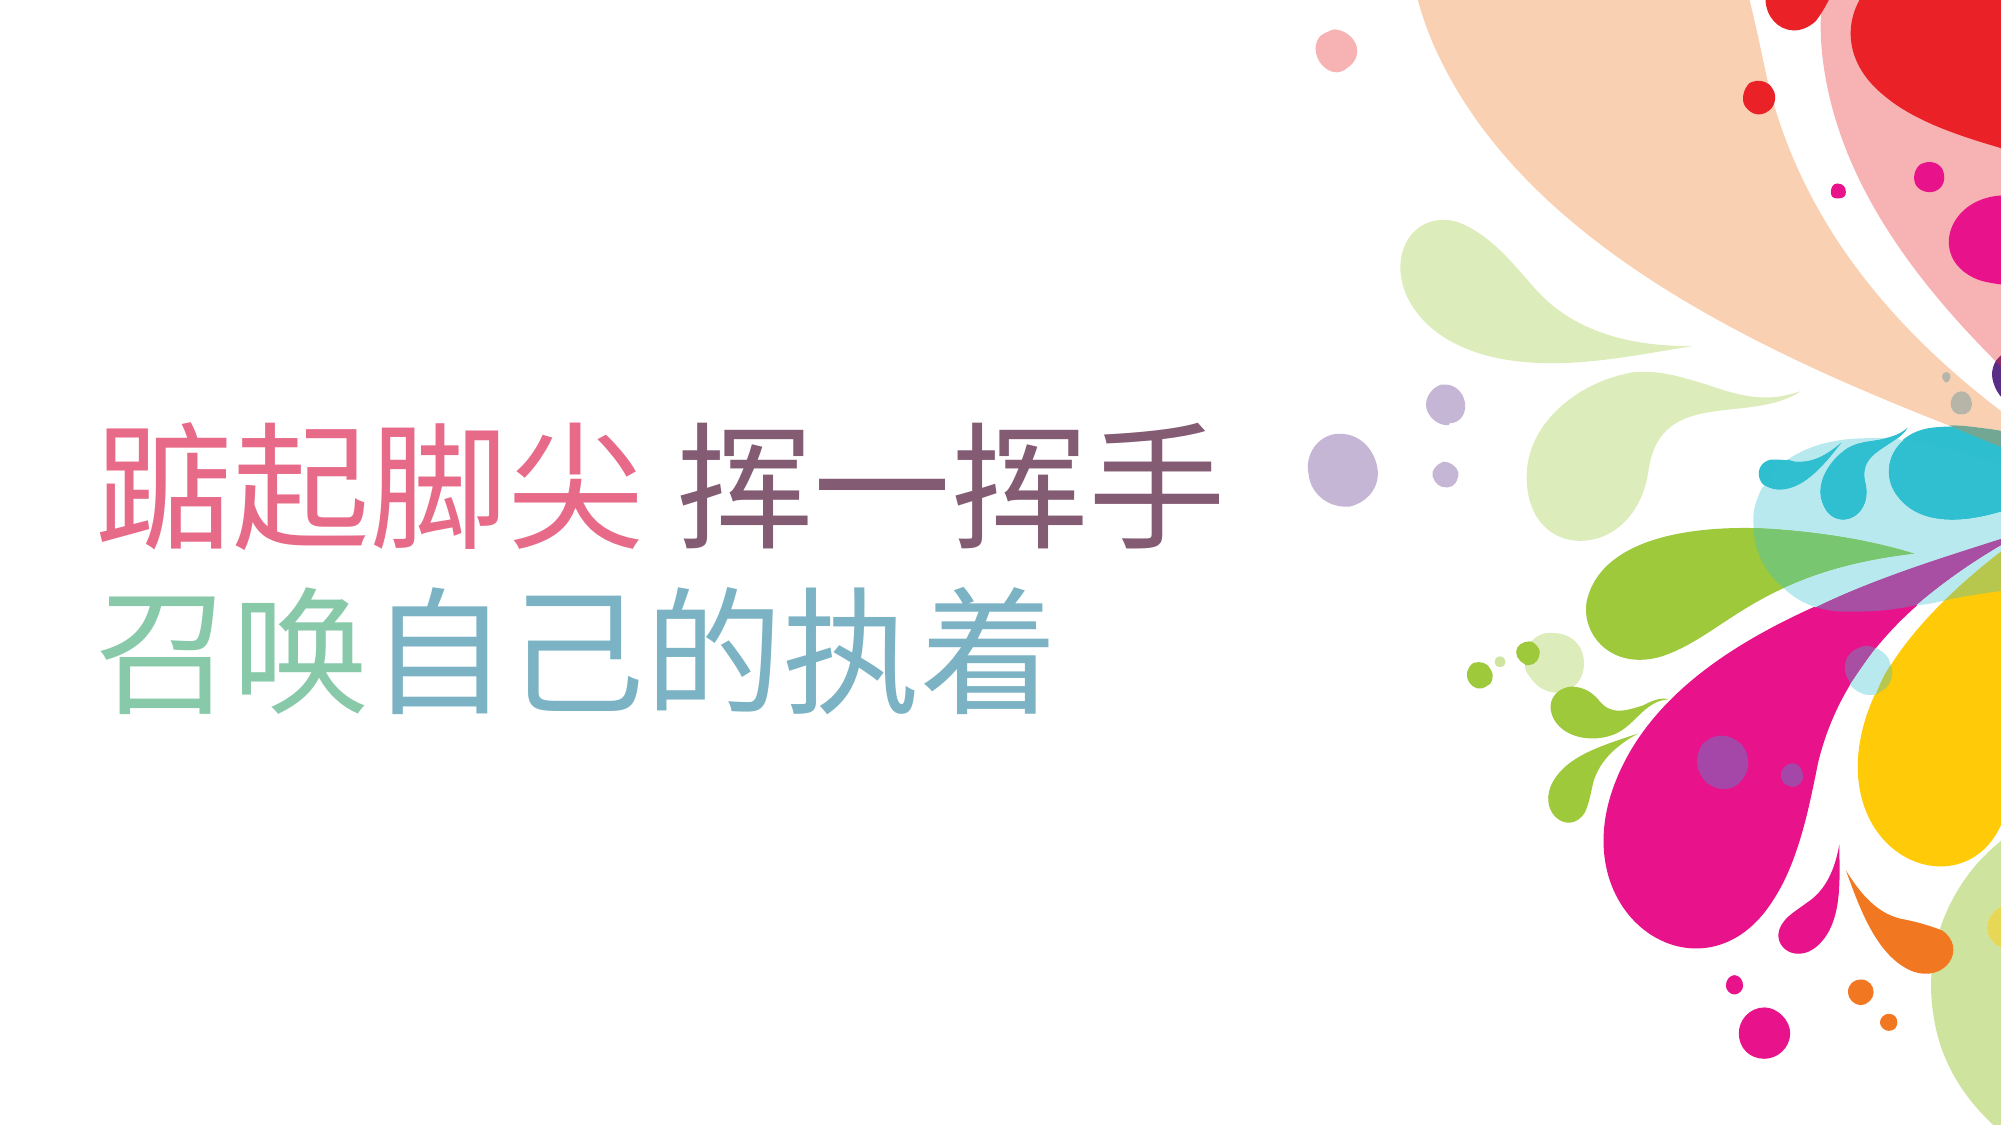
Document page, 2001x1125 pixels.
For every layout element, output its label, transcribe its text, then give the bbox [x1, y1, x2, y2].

picture [1306, 0, 2000, 1125]
text_box 踮起脚尖 挥一挥手 召唤自己的执着 [80, 393, 1272, 739]
